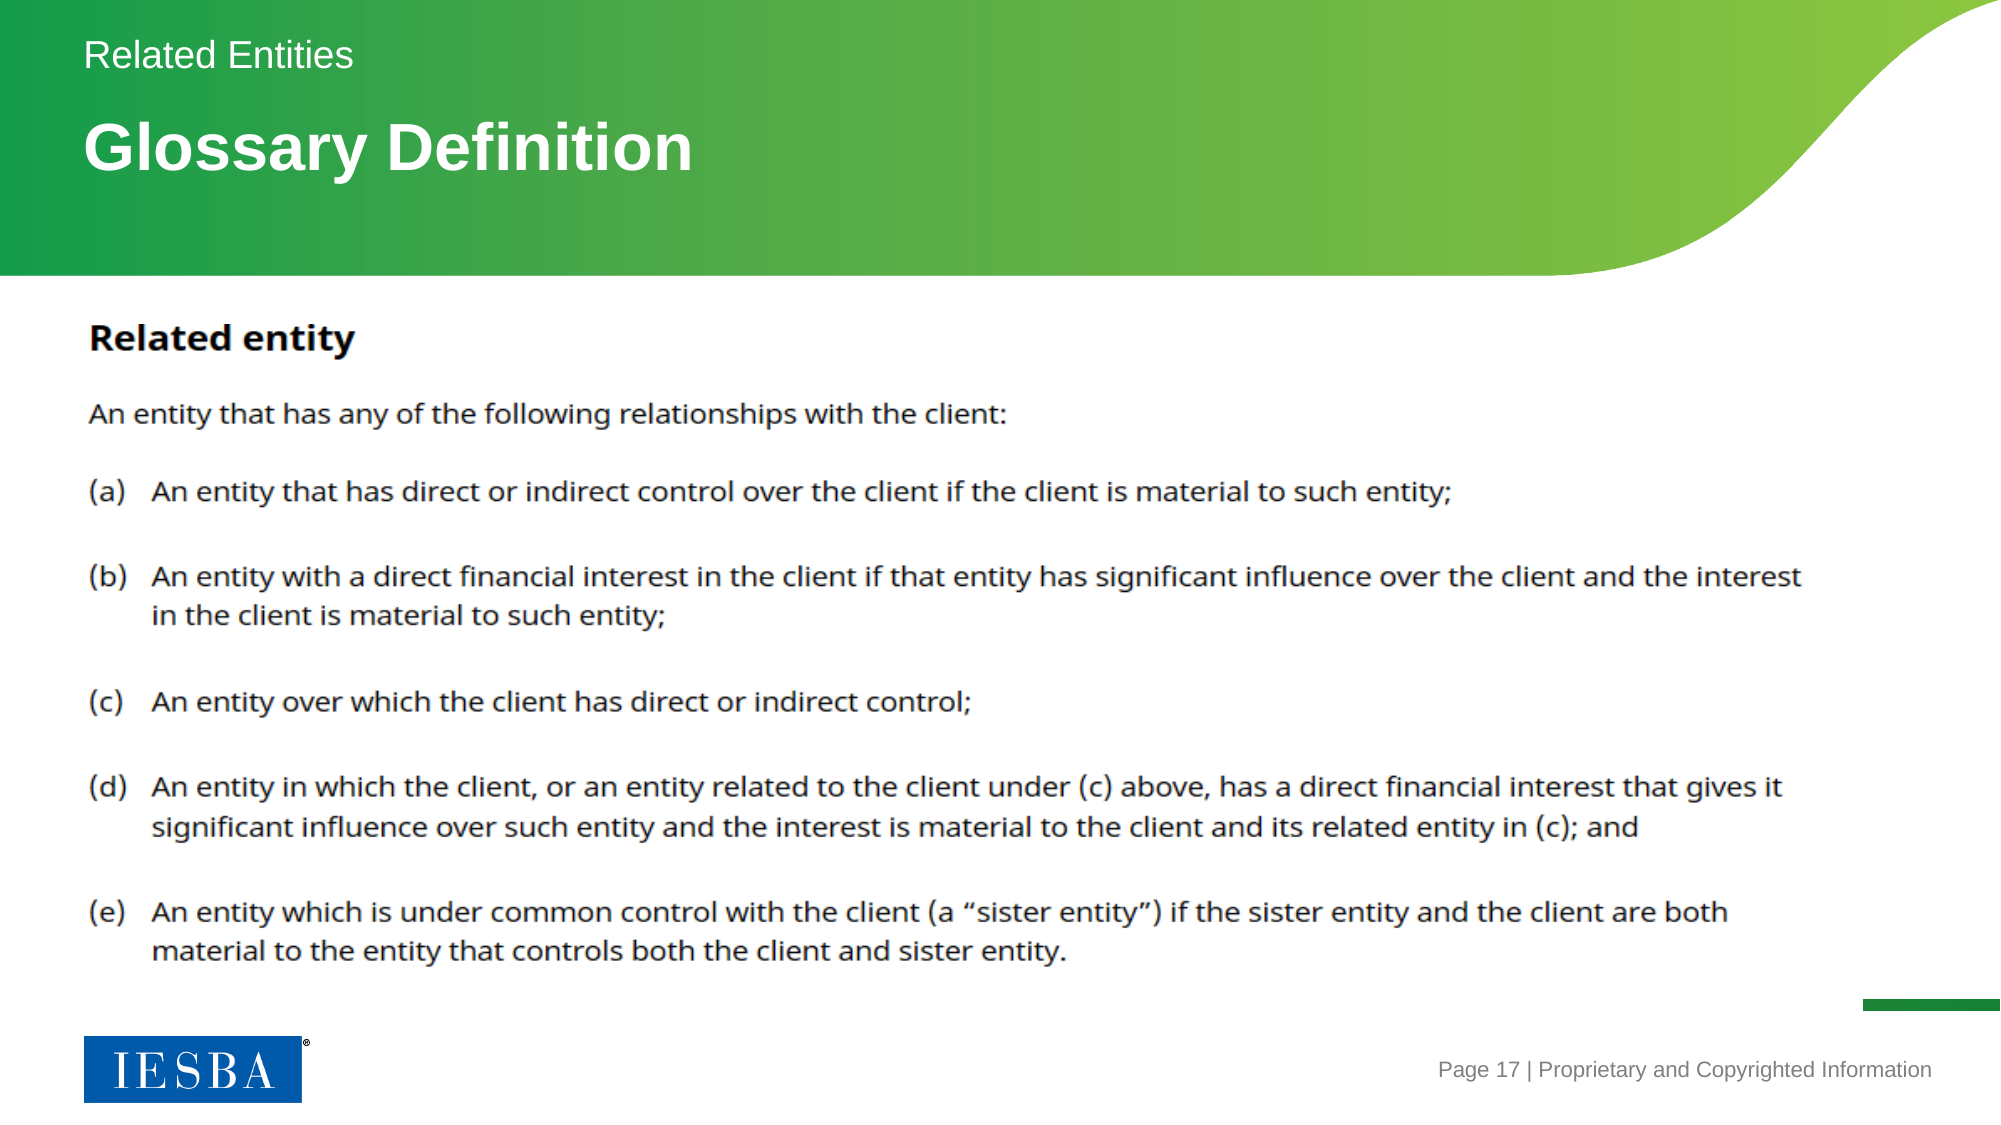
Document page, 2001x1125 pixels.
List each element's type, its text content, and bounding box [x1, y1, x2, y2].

title Glossary Definition [83, 99, 1734, 188]
subtitle Related Entities [83, 29, 667, 68]
picture [0, 0, 2000, 276]
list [62, 324, 1863, 1026]
picture [84, 1036, 310, 1103]
